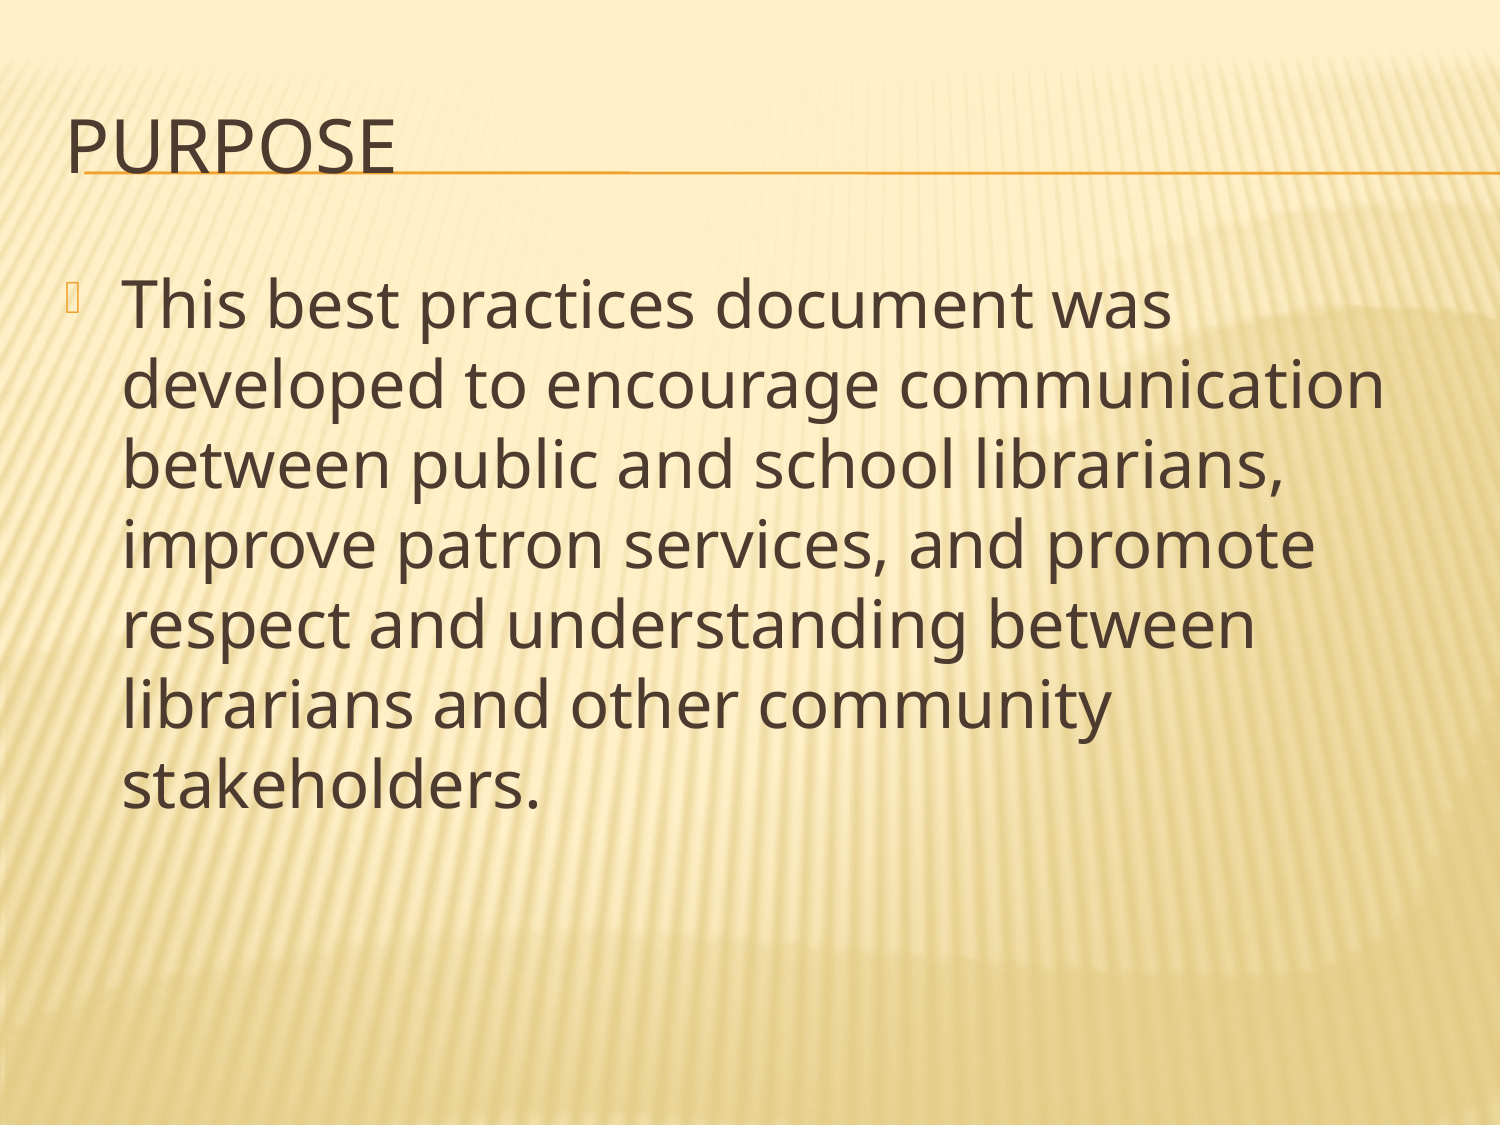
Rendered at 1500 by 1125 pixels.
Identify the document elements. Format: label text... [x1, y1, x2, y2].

list This best practices document was developed to encourage communication between public and school librarians, improve patron services, and promote respect and understanding between librarians and other community stakeholders. [50, 254, 1475, 998]
title Purpose [50, 75, 1475, 213]
